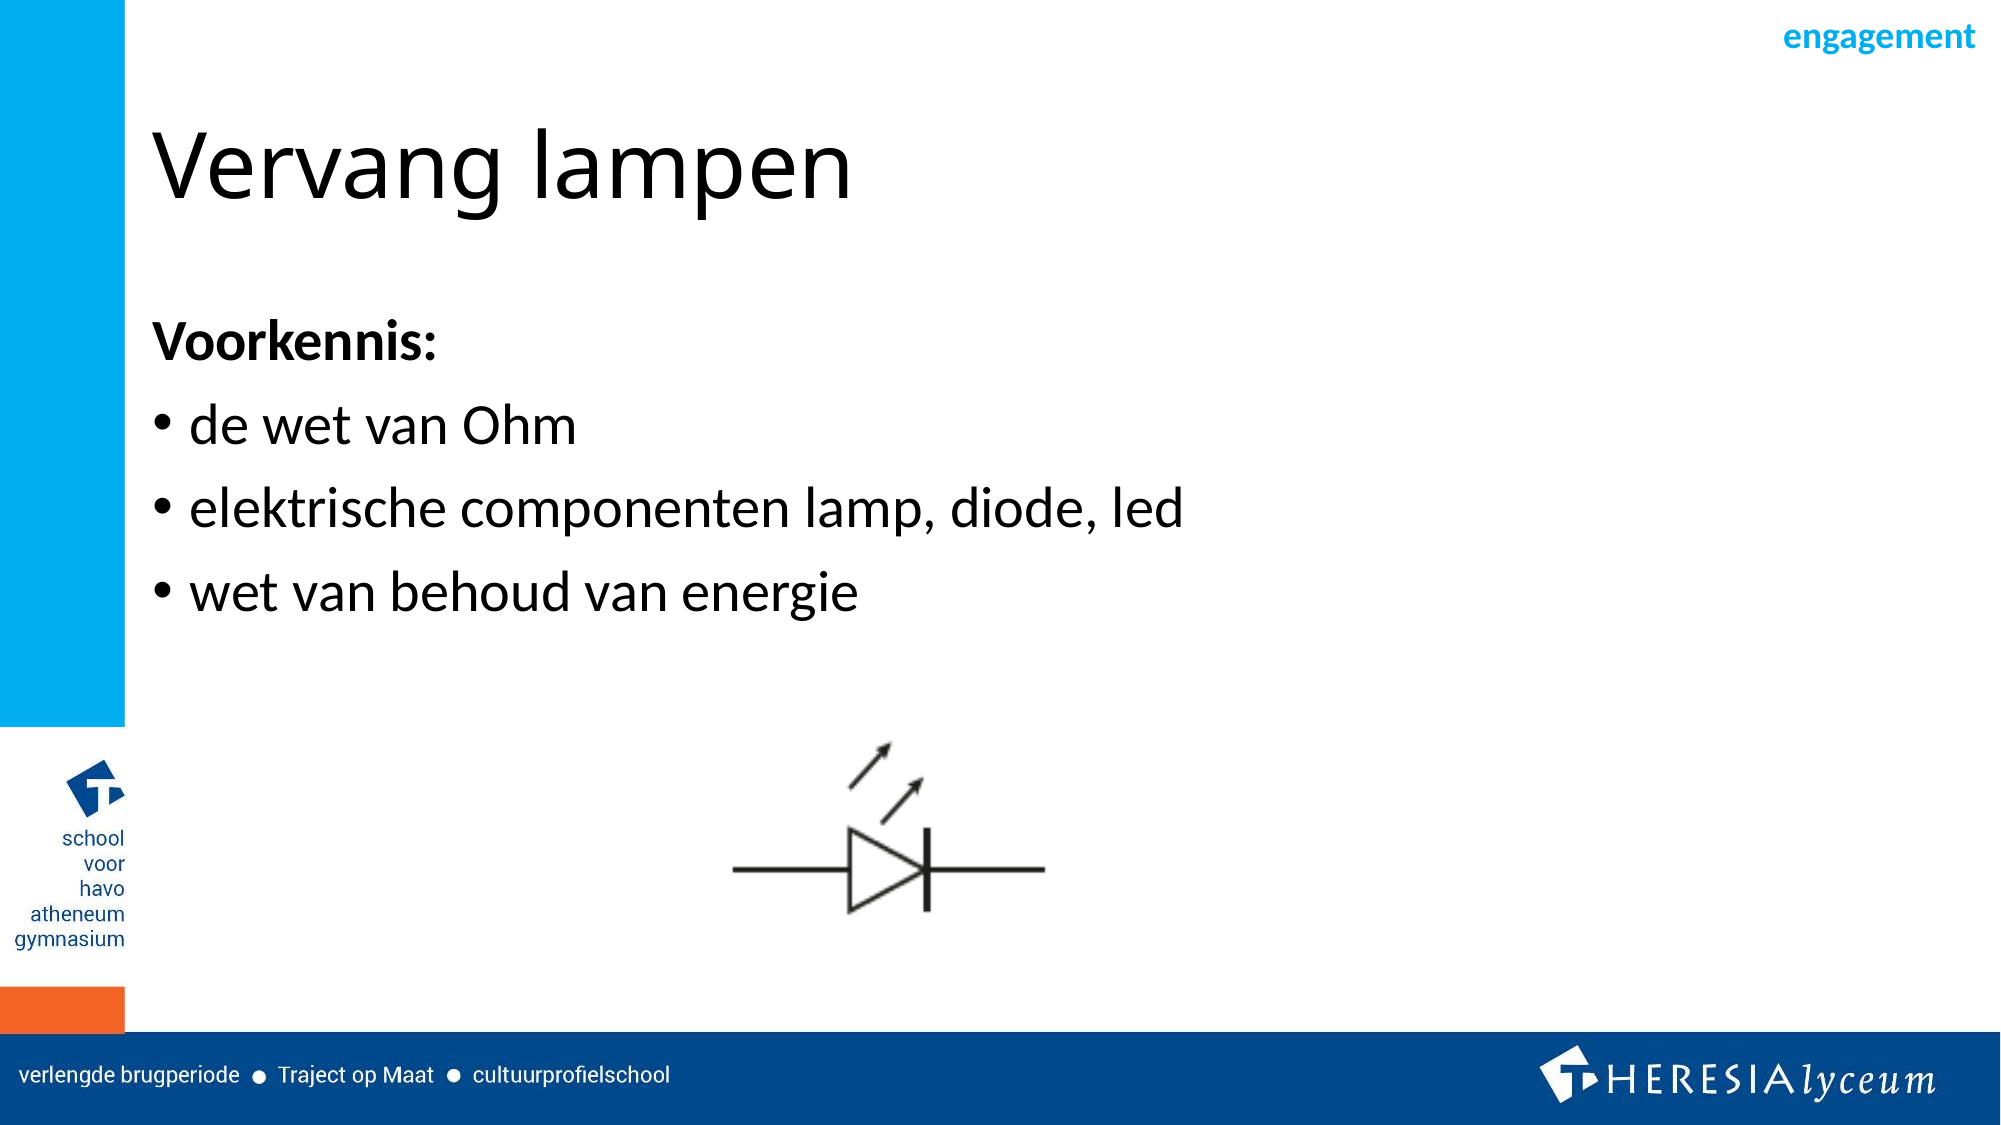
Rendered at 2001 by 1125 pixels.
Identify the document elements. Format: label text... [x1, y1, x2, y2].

text_box engagement [1768, 4, 1992, 64]
list Voorkennis: de wet van Ohm elektrische componenten lamp, diode, led wet van behoud van energie [137, 302, 1863, 970]
title Vervang lampen [137, 59, 1863, 278]
picture [0, 0, 2001, 1125]
